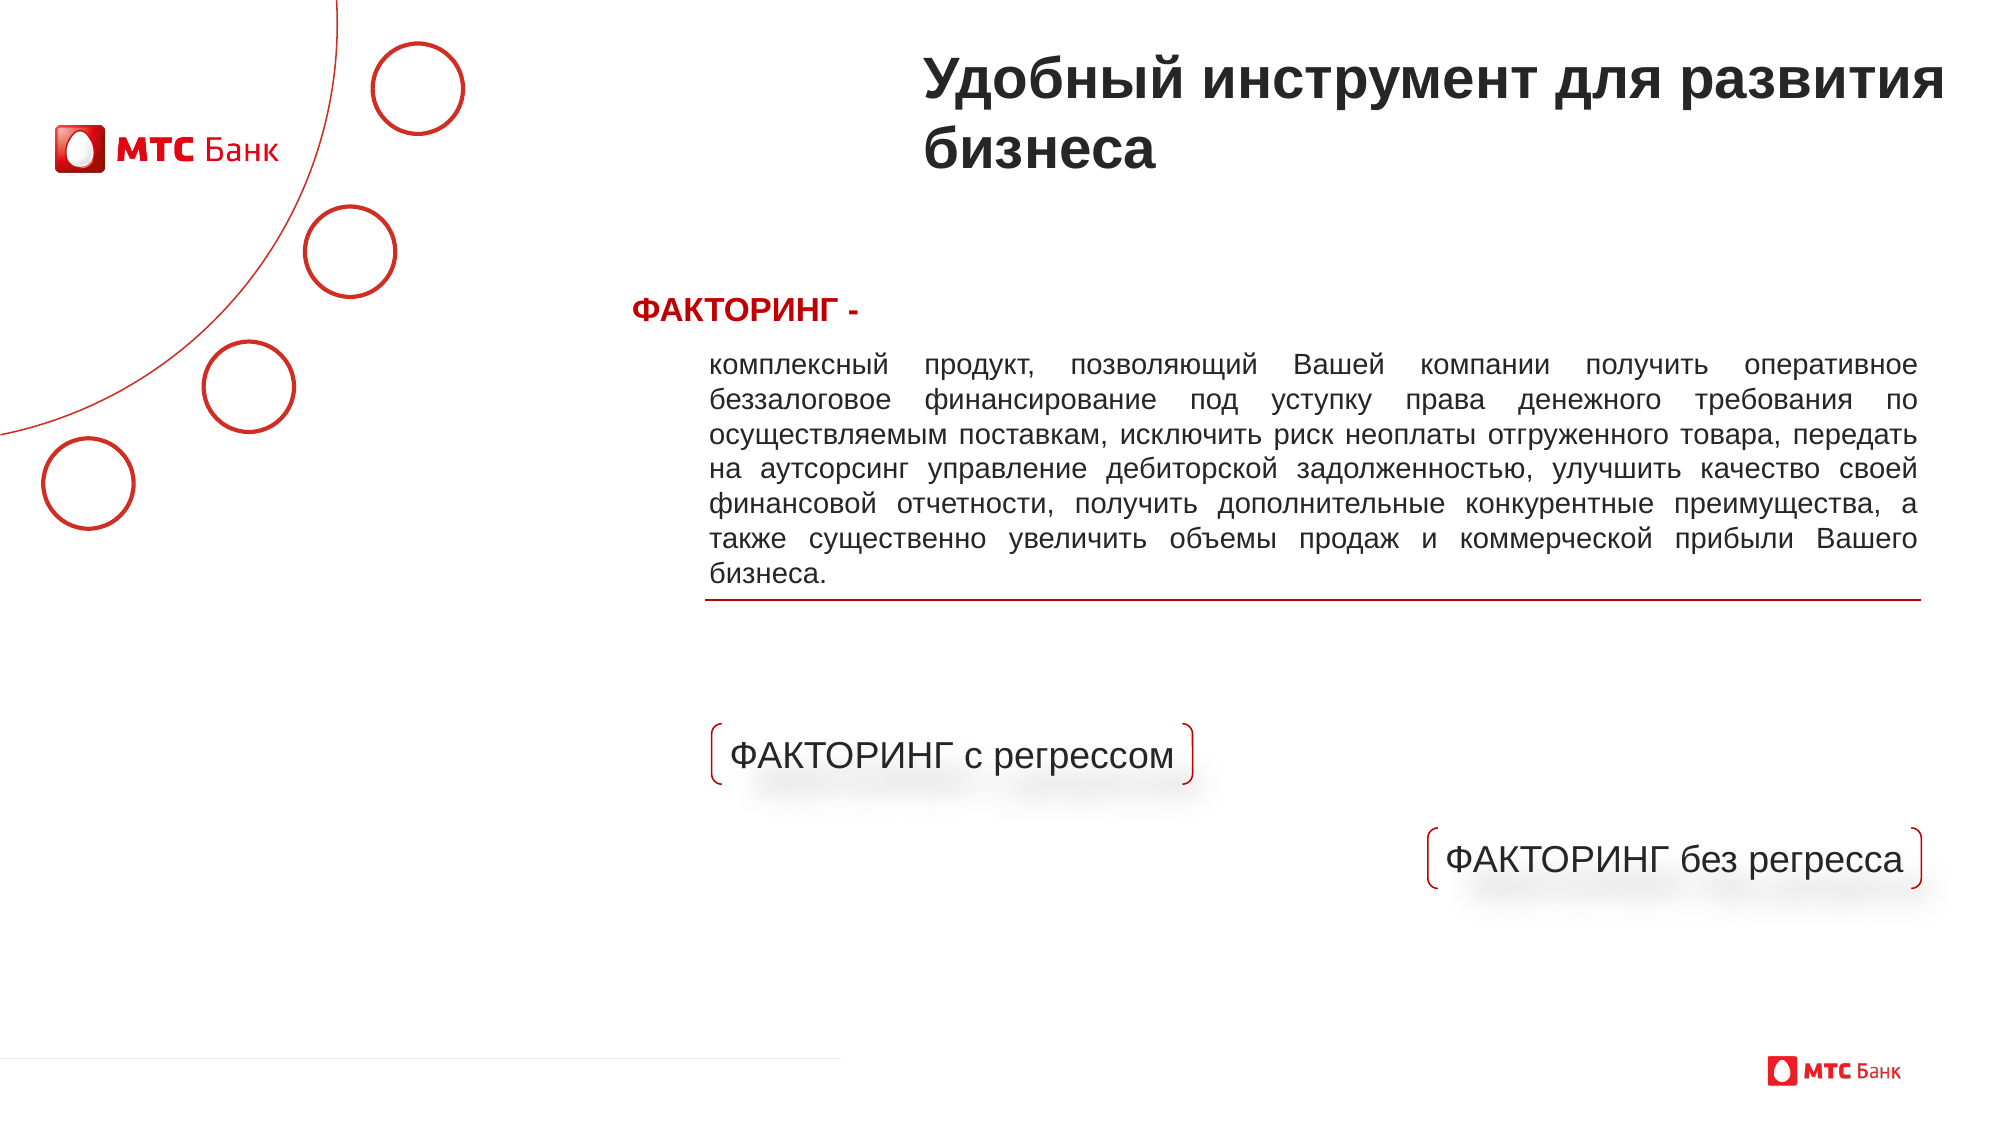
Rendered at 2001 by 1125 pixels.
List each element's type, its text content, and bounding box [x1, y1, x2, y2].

text_box [41, 436, 136, 531]
text_box [1427, 827, 1923, 890]
text_box [710, 722, 1194, 786]
text_box [201, 339, 297, 435]
text_box Удобный инструмент для развития бизнеса [905, 66, 1984, 230]
text_box ФАКТОРИНГ с регрессом [704, 723, 717, 784]
text_box комплексный продукт, позволяющий Вашей компании получить оперативное беззалоговое финансирование под уступку права денежного требования по осуществляемым поставкам, исключить риск неоплаты отгруженного товара, передать на аутсорсинг управление дебиторской задолженностью, улучшить качество своей финансовой отчетности, получить дополнительные конкурентные преимущества, а также существенно увеличить объемы продаж и коммерческой прибыли Вашего бизнеса. [694, 337, 1934, 598]
text_box [302, 204, 398, 300]
picture [1767, 1046, 1901, 1095]
picture [54, 125, 279, 173]
text_box ФАКТОРИНГ - [617, 260, 874, 336]
text_box [370, 41, 466, 137]
text_box [0, 0, 339, 436]
